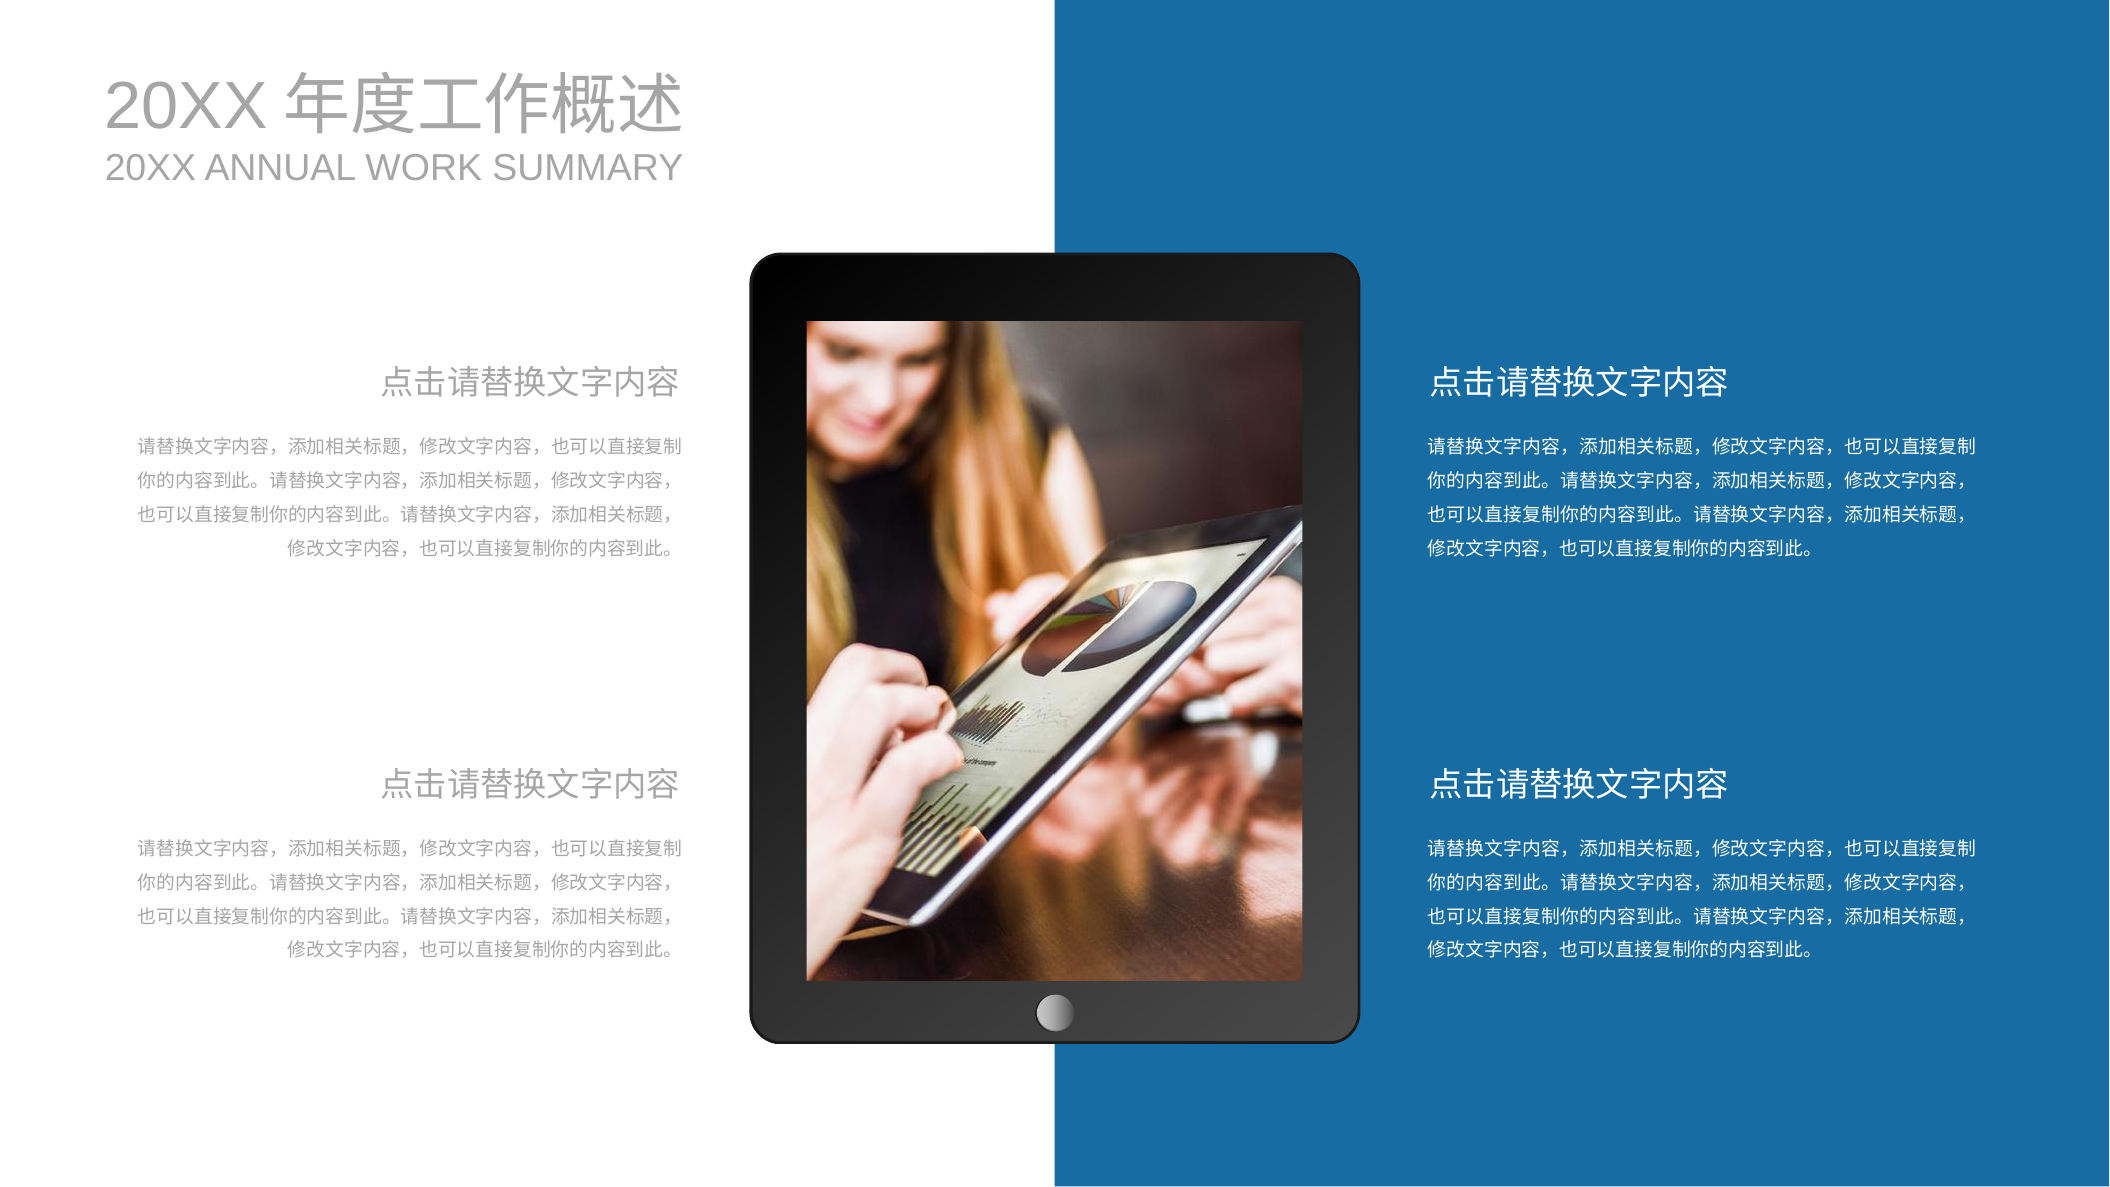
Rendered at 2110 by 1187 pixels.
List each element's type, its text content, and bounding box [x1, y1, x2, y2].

text_box 点击请替换文字内容 [1429, 361, 1730, 402]
text_box 请替换文字内容，添加相关标题，修改文字内容，也可以直接复制你的内容到此。请替换文字内容，添加相关标题，修改文字内容，也可以直接复制你的内容到此。请替换文字内容，添加相关标题，修改文字内容，也可以直接复制你的内容到此。 [1428, 825, 1977, 961]
text_box 请替换文字内容，添加相关标题，修改文字内容，也可以直接复制你的内容到此。请替换文字内容，添加相关标题，修改文字内容，也可以直接复制你的内容到此。请替换文字内容，添加相关标题，修改文字内容，也可以直接复制你的内容到此。 [1428, 424, 1977, 559]
text_box 点击请替换文字内容 [380, 361, 680, 402]
text_box 请替换文字内容，添加相关标题，修改文字内容，也可以直接复制你的内容到此。请替换文字内容，添加相关标题，修改文字内容，也可以直接复制你的内容到此。请替换文字内容，添加相关标题，修改文字内容，也可以直接复制你的内容到此。 [133, 825, 682, 961]
text_box 点击请替换文字内容 [380, 762, 680, 803]
text_box [1054, 0, 2110, 1187]
text_box 20XX ANNUAL WORK SUMMARY [104, 142, 692, 188]
text_box 请替换文字内容，添加相关标题，修改文字内容，也可以直接复制你的内容到此。请替换文字内容，添加相关标题，修改文字内容，也可以直接复制你的内容到此。请替换文字内容，添加相关标题，修改文字内容，也可以直接复制你的内容到此。 [133, 424, 682, 559]
text_box 20XX年度工作概述 [104, 61, 692, 142]
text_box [748, 252, 1361, 1044]
text_box 点击请替换文字内容 [1429, 762, 1730, 803]
